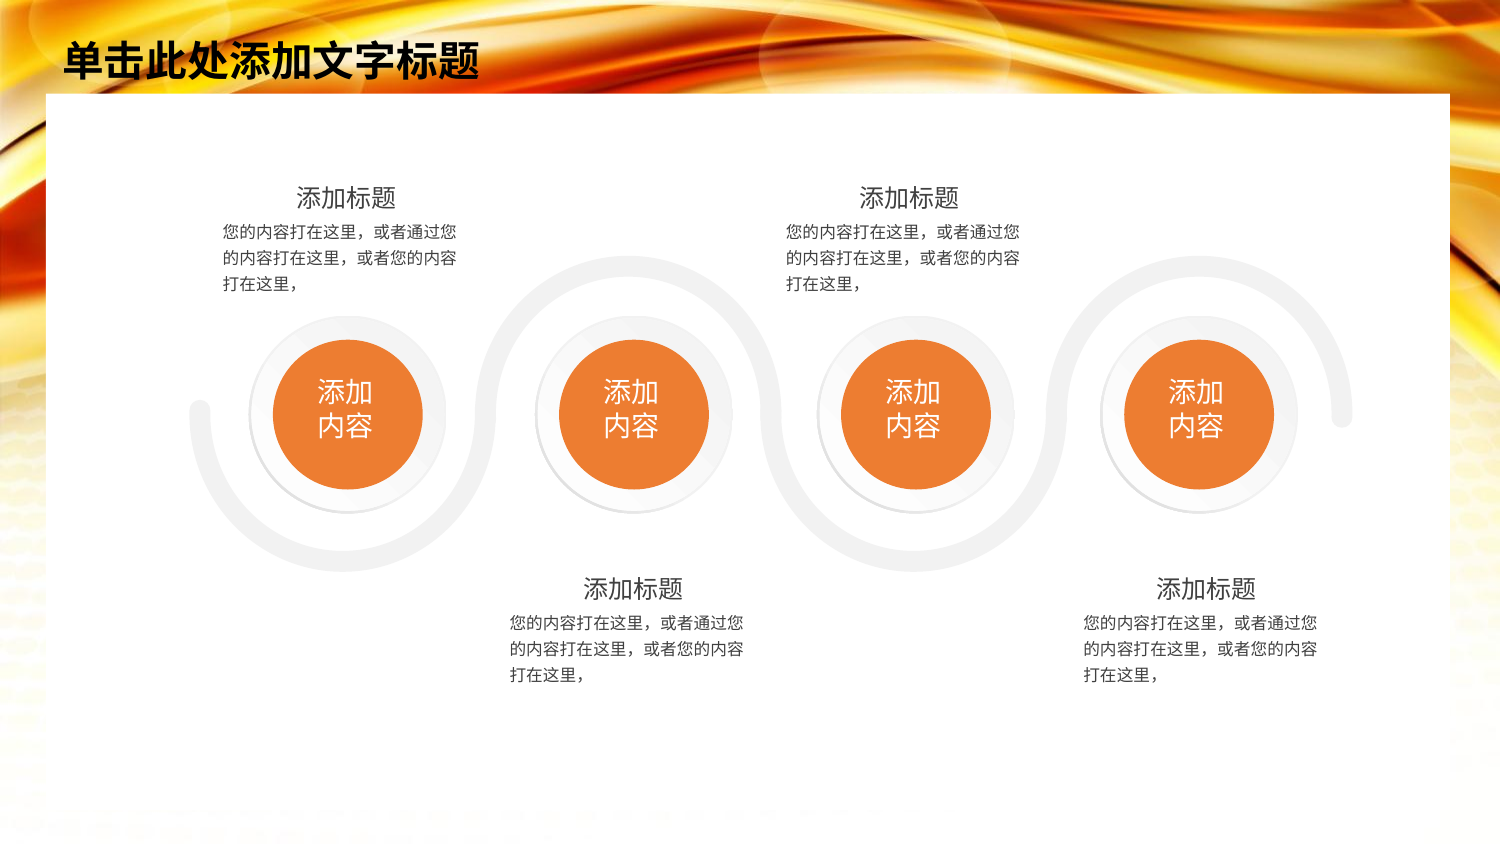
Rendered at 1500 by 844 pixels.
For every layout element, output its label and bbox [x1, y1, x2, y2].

text_box [1100, 315, 1299, 514]
picture [0, 0, 1500, 844]
text_box [199, 266, 1342, 562]
text_box [1068, 559, 1343, 694]
text_box [816, 315, 1015, 514]
text_box [207, 167, 482, 303]
text_box [494, 559, 769, 694]
text_box [534, 315, 733, 514]
text_box [770, 167, 1045, 303]
text_box [248, 315, 447, 514]
